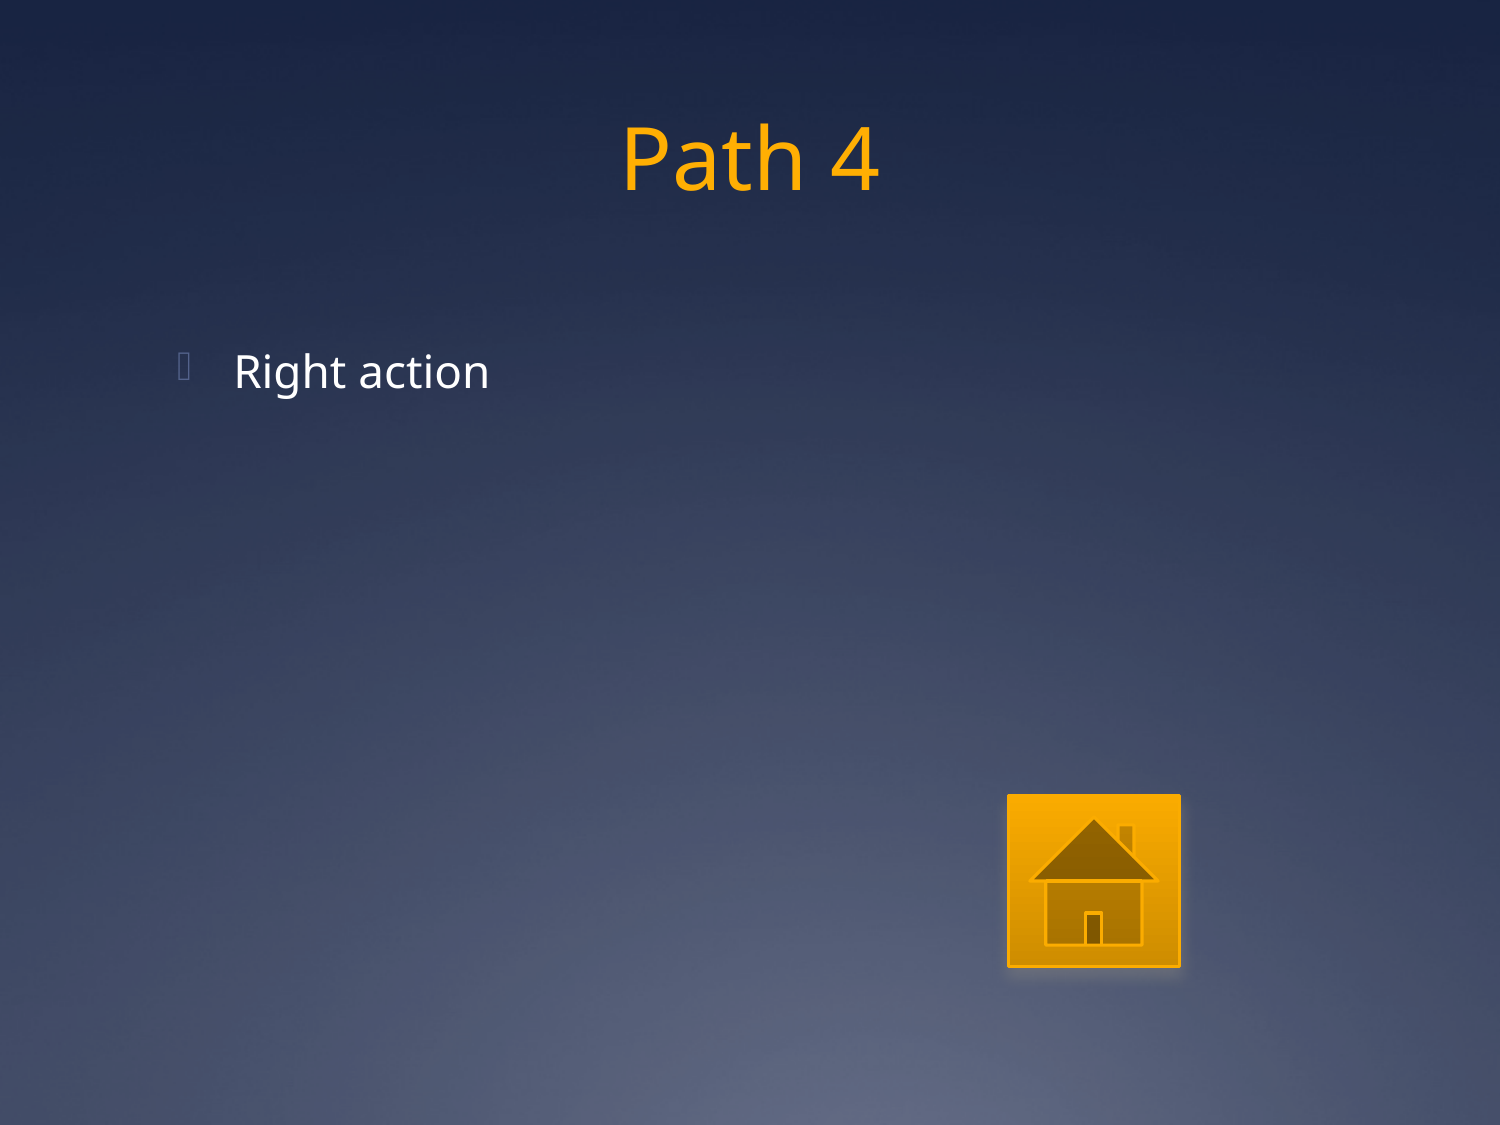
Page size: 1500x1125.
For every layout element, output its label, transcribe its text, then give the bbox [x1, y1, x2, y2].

list Right action [162, 335, 1338, 1005]
text_box [1007, 794, 1181, 968]
title Path 4 [100, 95, 1400, 225]
